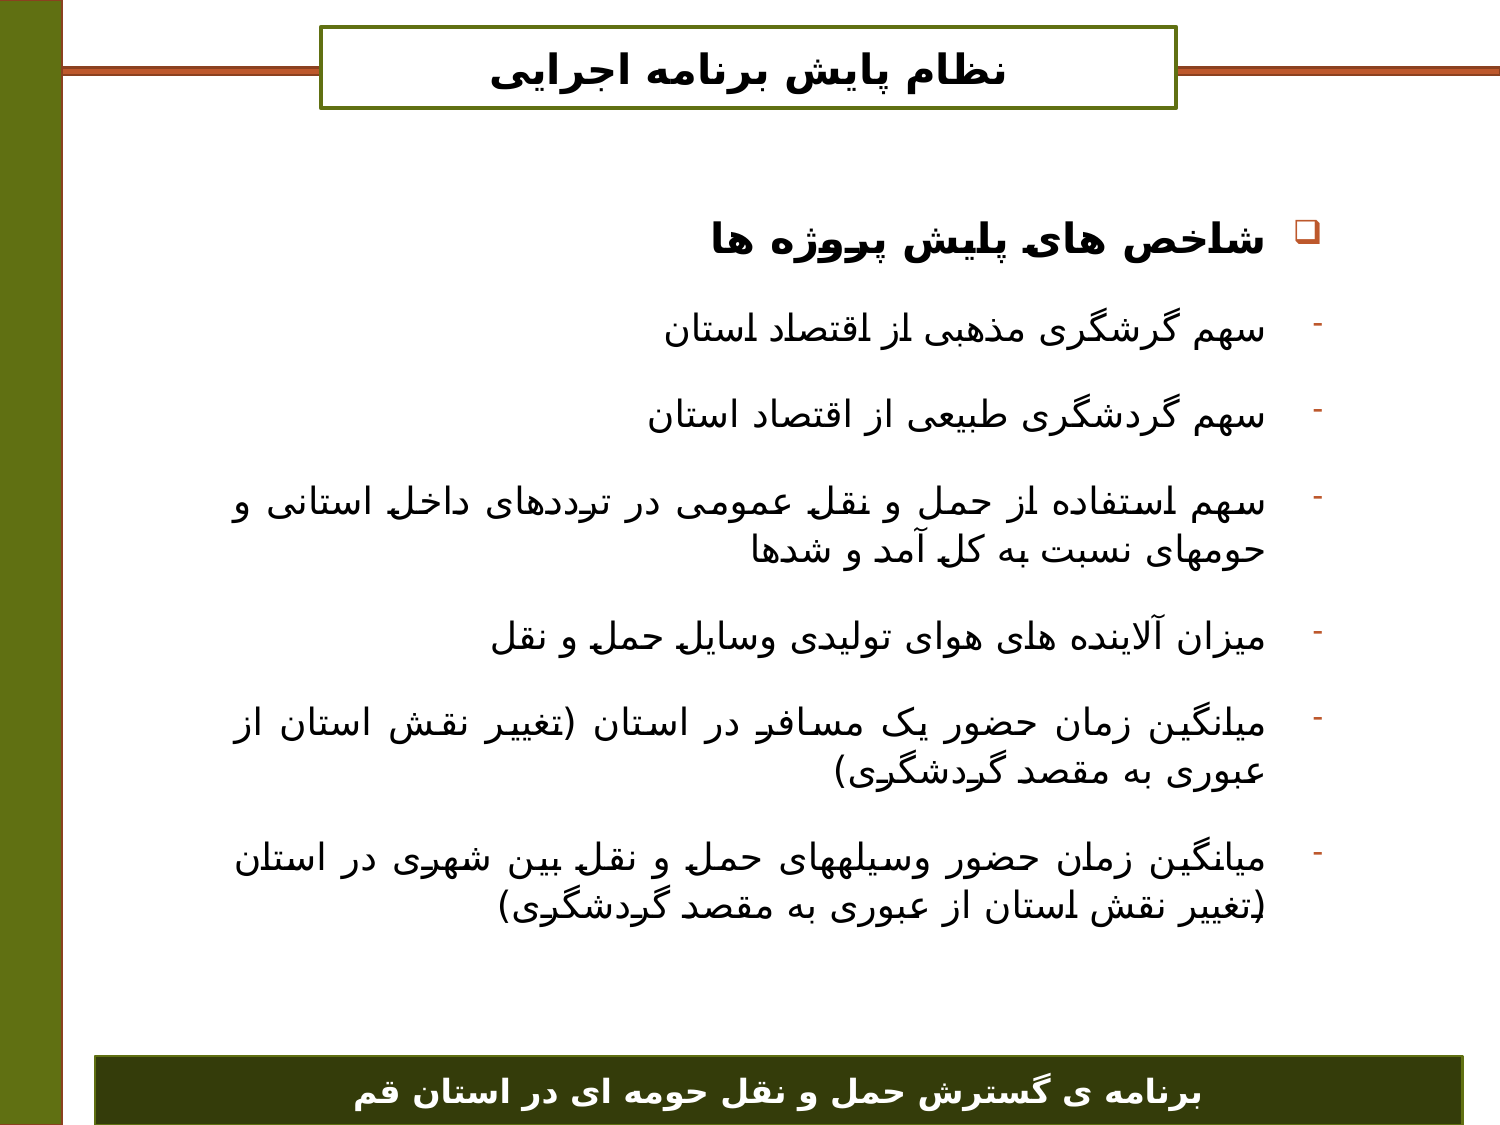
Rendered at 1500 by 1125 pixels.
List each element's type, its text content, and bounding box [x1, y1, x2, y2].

text_box نظام پایش برنامه اجرایی [320, 26, 1177, 109]
text_box [1177, 66, 1500, 76]
text_box [0, 0, 63, 1125]
text_box [63, 66, 320, 76]
subtitle شاخص های پایش پروژه ها سهم گرشگری مذهبی از اقتصاد استان سهم گردشگری طبیعی از اقتصاد استان سهم استفاده از حمل و نقل عمومی در ترددهای داخل استانی و حومه­ای نسبت به کل آمد و شدها میزان آلاینده های هوای تولیدی وسایل حمل و نقل میانگین زمان حضور یک مسافر در استان (تغییر نقش استان از عبوری به مقصد گردشگری) میانگین زمان حضور وسیله­های حمل و نقل بین شهری در استان (تغییر نقش استان از عبوری به مقصد گردشگری) [215, 200, 1338, 695]
text_box برنامه ی گسترش حمل و نقل حومه ای در استان قم [94, 1055, 1464, 1125]
